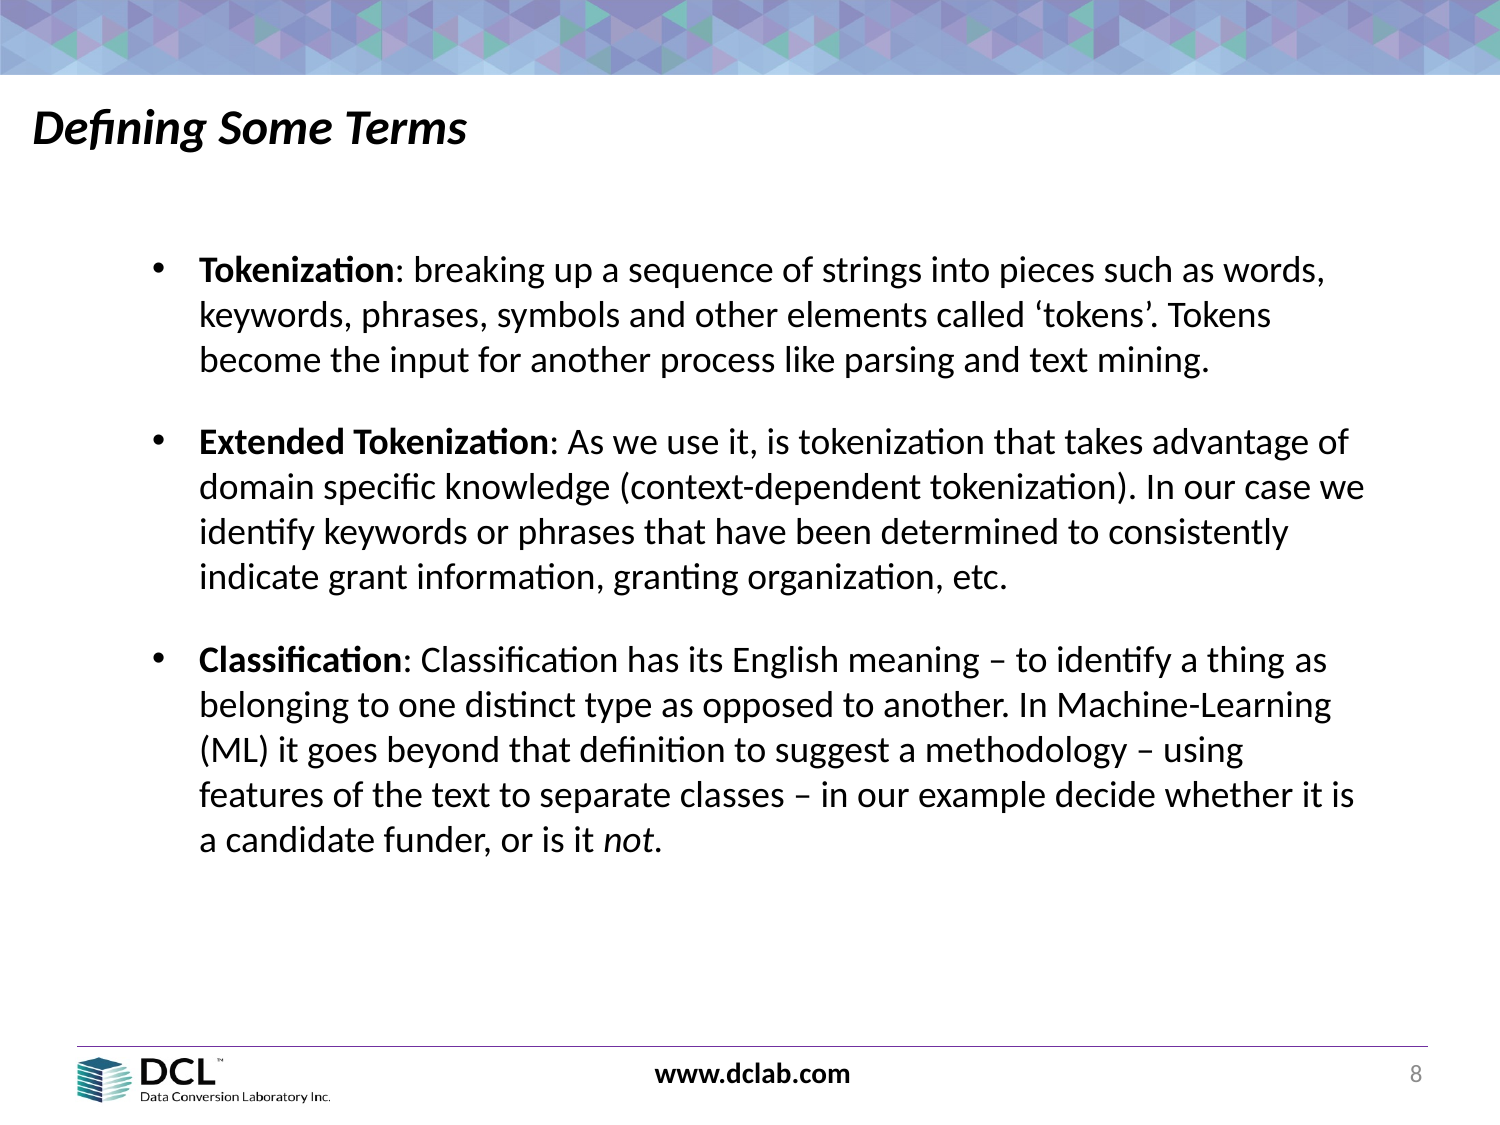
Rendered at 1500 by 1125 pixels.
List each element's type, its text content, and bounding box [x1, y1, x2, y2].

text_box Defining Some Terms [24, 87, 1357, 163]
text_box Tokenization: breaking up a sequence of strings into pieces such as words, keywords, phrases, symbols and other elements called ‘tokens’. Tokens become the input for another process like parsing and text mining. Extended Tokenization: As we use it, is tokenization that takes advantage of domain specific knowledge (context-dependent tokenization). In our case we identify keywords or phrases that have been determined to consistently indicate grant information, granting organization, etc. Classification: Classification has its English meaning – to identify a thing as belonging to one distinct type as opposed to another. In Machine-Learning (ML) it goes beyond that definition to suggest a methodology – using features of the text to separate classes – in our example decide whether it is a candidate funder, or is it not. [137, 237, 1384, 868]
picture [0, 0, 1500, 75]
picture [75, 1057, 330, 1107]
slide_number 8 [1087, 1042, 1438, 1103]
